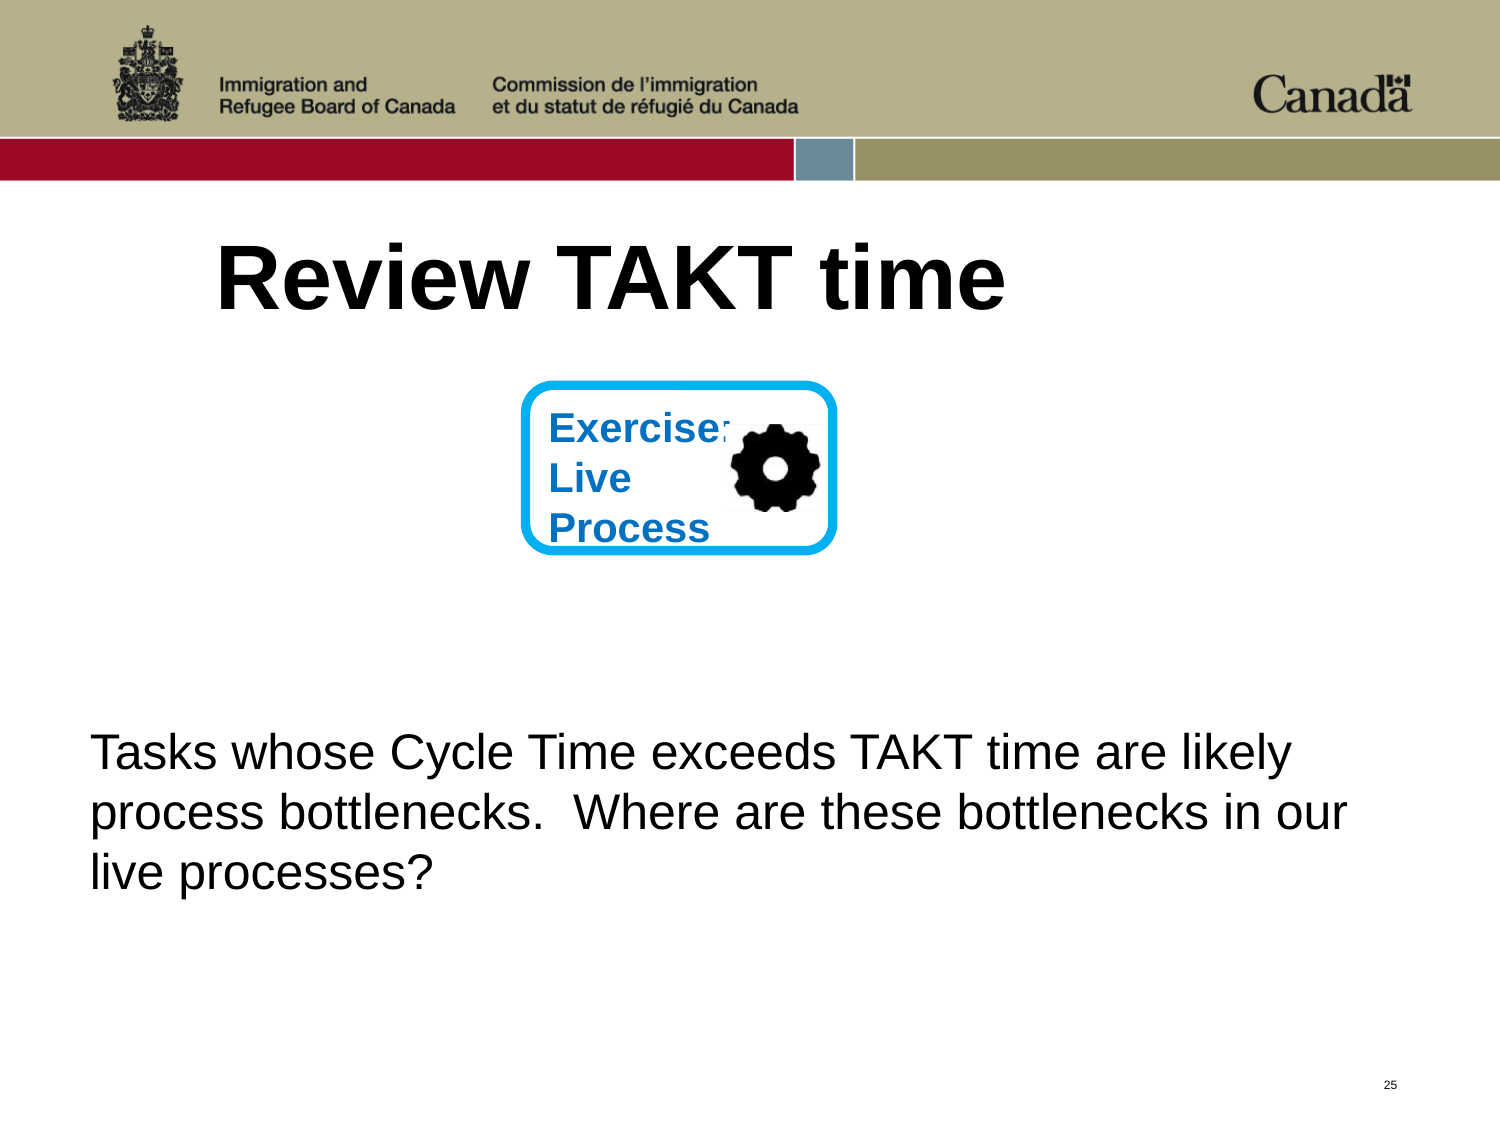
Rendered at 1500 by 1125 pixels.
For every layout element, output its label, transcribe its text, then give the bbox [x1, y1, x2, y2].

text_box Tasks whose Cycle Time exceeds TAKT time are likely process bottlenecks. Where are these bottlenecks in our live processes? [75, 712, 1400, 908]
picture [0, 0, 1500, 1125]
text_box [525, 385, 834, 551]
title Review TAKT time [200, 237, 1413, 425]
slide_number 25 [1100, 1025, 1413, 1100]
